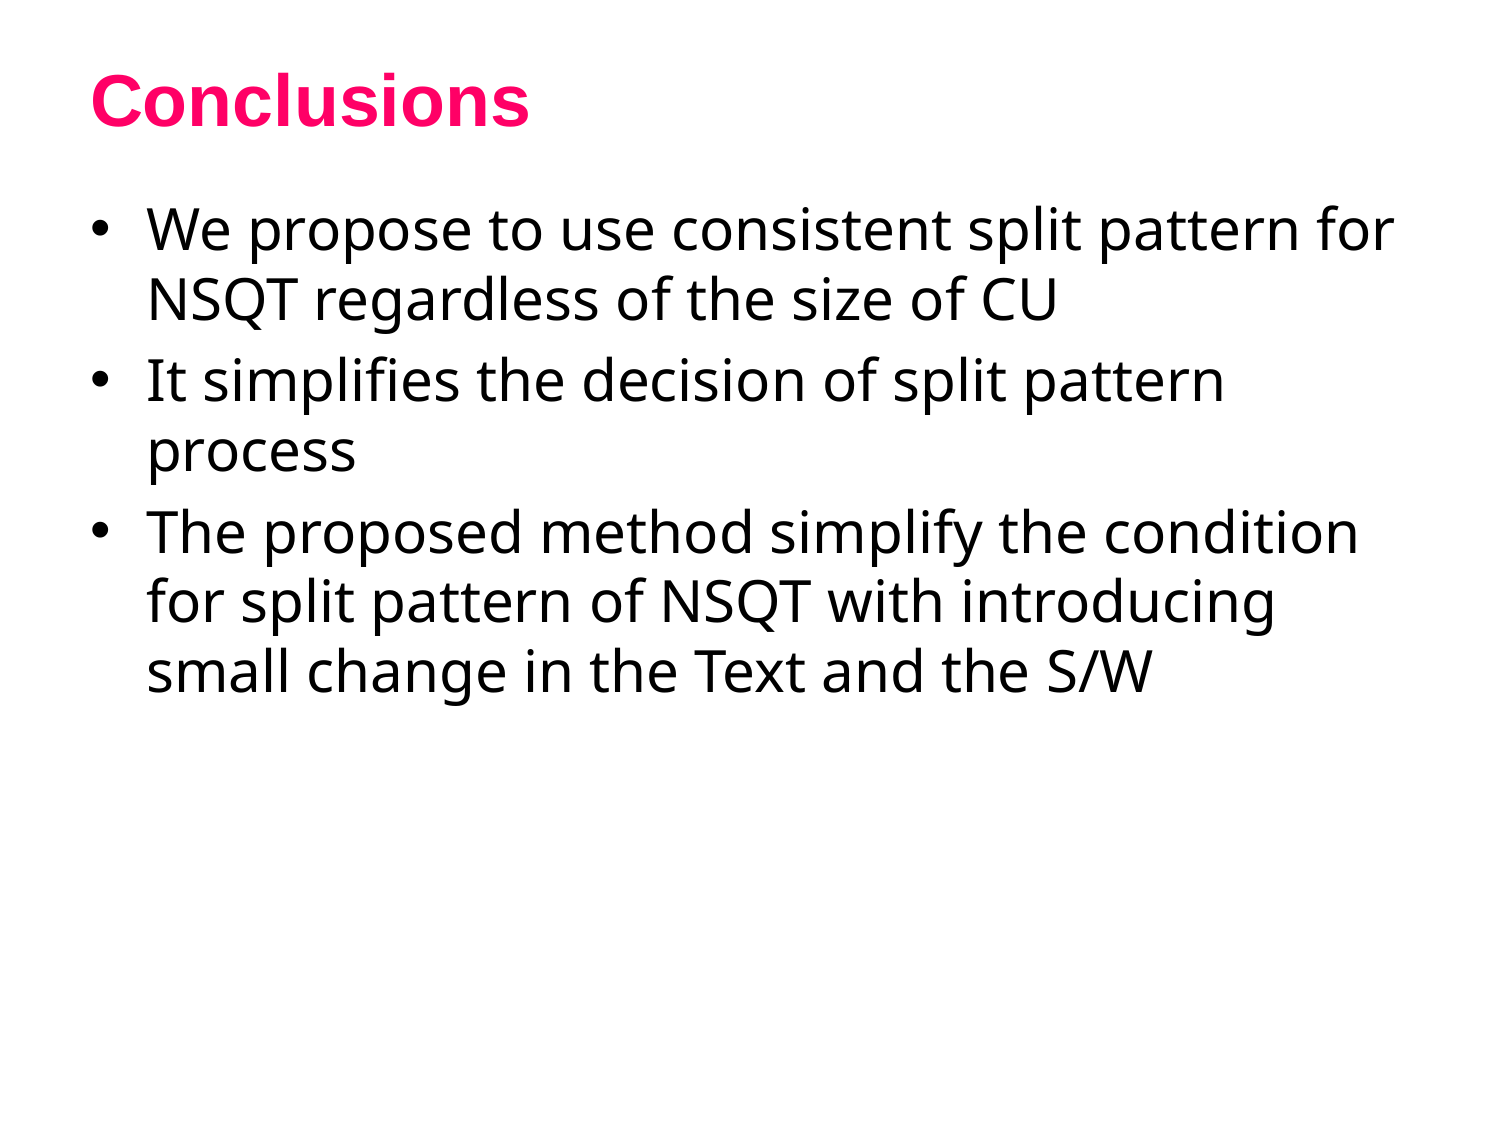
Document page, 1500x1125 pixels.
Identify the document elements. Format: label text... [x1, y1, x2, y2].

list We propose to use consistent split pattern for NSQT regardless of the size of CU It simplifies the decision of split pattern process The proposed method simplify the condition for split pattern of NSQT with introducing small change in the Text and the S/W [75, 184, 1425, 1005]
title Conclusions [75, 45, 1425, 149]
